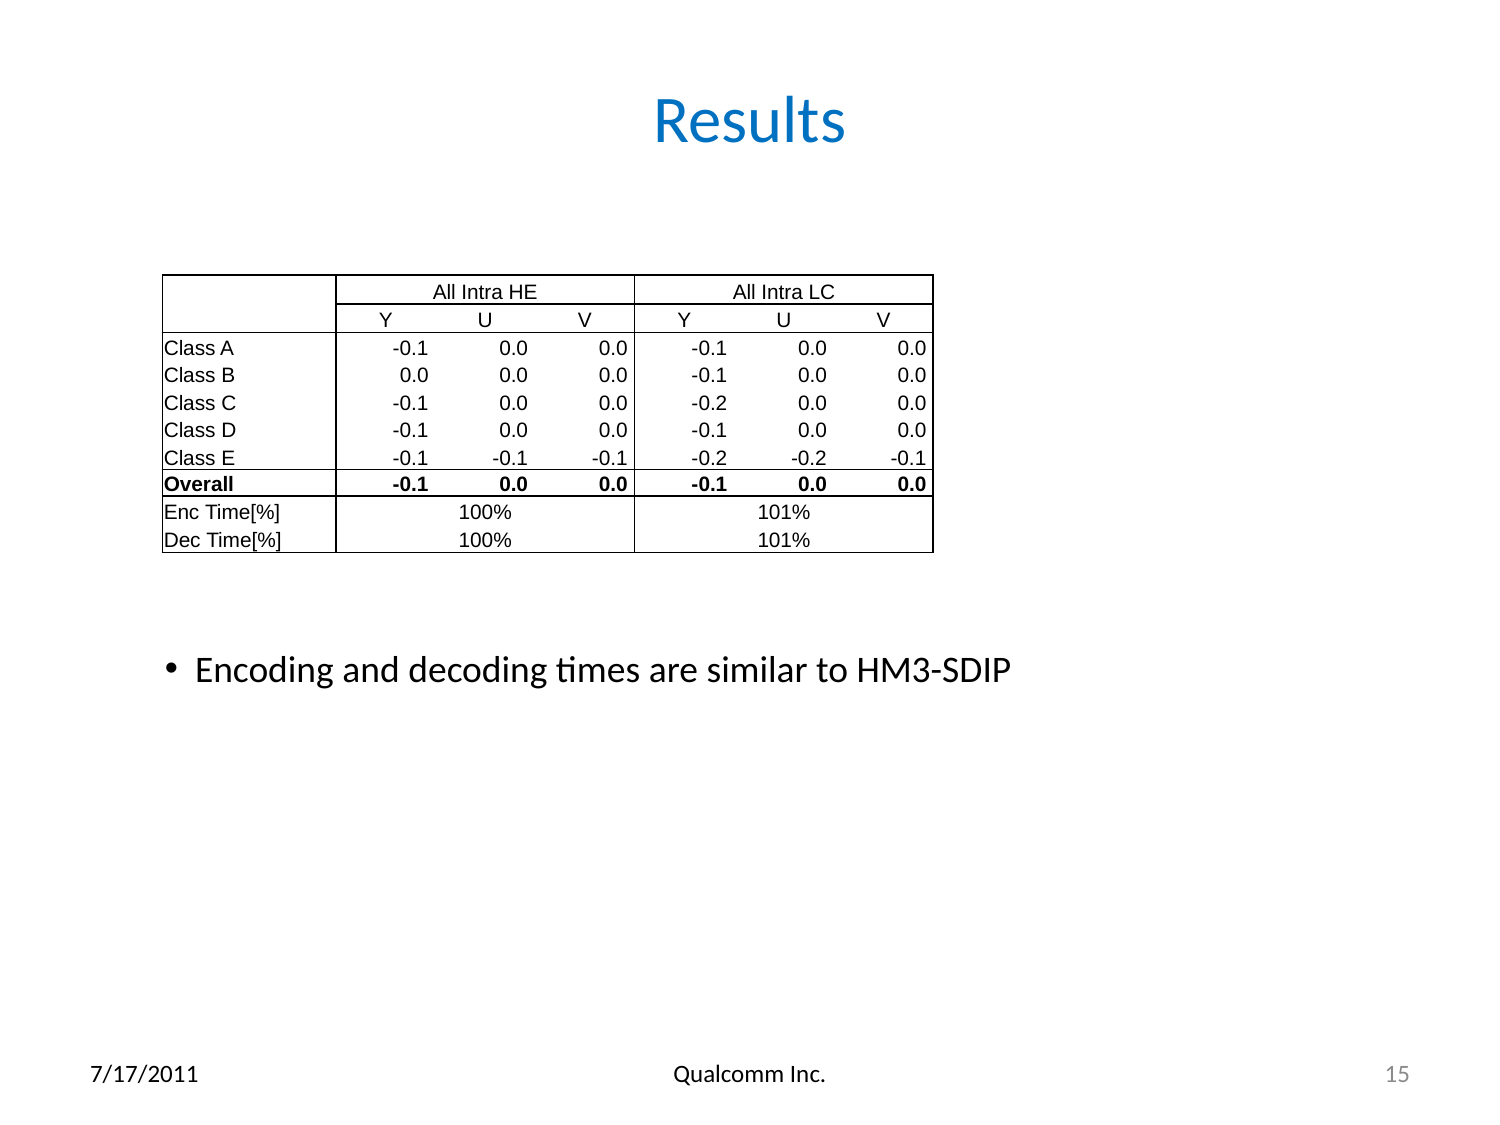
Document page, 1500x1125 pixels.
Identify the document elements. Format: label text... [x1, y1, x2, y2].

table_cell -0.1 [635, 360, 734, 387]
table_cell 0.0 [535, 415, 634, 442]
table_cell 0.0 [834, 360, 932, 387]
table_cell -0.1 [337, 387, 435, 415]
text_box Encoding and decoding times are similar to HM3-SDIP [150, 637, 1388, 698]
table_cell 0.0 [734, 333, 834, 360]
table_cell 0.0 [435, 387, 535, 415]
table_cell Dec Time[%] [163, 524, 335, 552]
table_cell 0.0 [535, 360, 634, 387]
table_cell Class D [163, 415, 335, 442]
table_cell 0.0 [435, 415, 535, 442]
table_header [163, 276, 335, 332]
table_cell V [535, 305, 634, 332]
table_cell -0.1 [337, 442, 435, 469]
table_cell Y [337, 305, 435, 332]
table_cell 0.0 [535, 387, 634, 415]
table_cell -0.1 [337, 333, 435, 360]
table_cell 0.0 [535, 333, 634, 360]
table_cell 0.0 [734, 387, 834, 415]
table_cell 101% [635, 524, 932, 552]
table_cell -0.2 [635, 387, 734, 415]
table_cell -0.1 [535, 442, 634, 469]
table_cell -0.1 [834, 442, 932, 469]
table_cell U [435, 305, 535, 332]
table_cell -0.1 [635, 470, 734, 495]
table_cell -0.1 [337, 470, 435, 495]
table_cell 0.0 [535, 470, 634, 495]
table_cell -0.1 [635, 415, 734, 442]
table_cell -0.1 [435, 442, 535, 469]
table_cell 0.0 [734, 415, 834, 442]
table_cell 101% [635, 497, 932, 524]
table_cell Class C [163, 387, 335, 415]
table_cell 0.0 [834, 415, 932, 442]
slide_number 15 [1074, 1042, 1425, 1103]
table_cell Y [635, 305, 734, 332]
footer Qualcomm Inc. [512, 1042, 988, 1103]
table_cell 0.0 [834, 387, 932, 415]
table_cell Class E [163, 442, 335, 469]
title Results [75, 45, 1425, 188]
table_cell 0.0 [834, 333, 932, 360]
table_cell 0.0 [435, 333, 535, 360]
table_cell 100% [337, 497, 634, 524]
table_cell 0.0 [834, 470, 932, 495]
table_cell 0.0 [435, 470, 535, 495]
table_cell V [834, 305, 932, 332]
table_cell Enc Time[%] [163, 497, 335, 524]
table_cell U [734, 305, 834, 332]
table_cell 100% [337, 524, 634, 552]
table_cell -0.2 [734, 442, 834, 469]
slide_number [75, 1042, 425, 1103]
table_header All Intra HE [337, 276, 634, 303]
table_cell Class B [163, 360, 335, 387]
table_cell Class A [163, 333, 335, 360]
table_cell -0.2 [635, 442, 734, 469]
table_cell 0.0 [435, 360, 535, 387]
table_header All Intra LC [635, 276, 932, 303]
table_cell Overall [163, 470, 335, 495]
table_cell -0.1 [635, 333, 734, 360]
table_cell 0.0 [734, 360, 834, 387]
table_cell 0.0 [734, 470, 834, 495]
table_cell 0.0 [337, 360, 435, 387]
table_cell -0.1 [337, 415, 435, 442]
